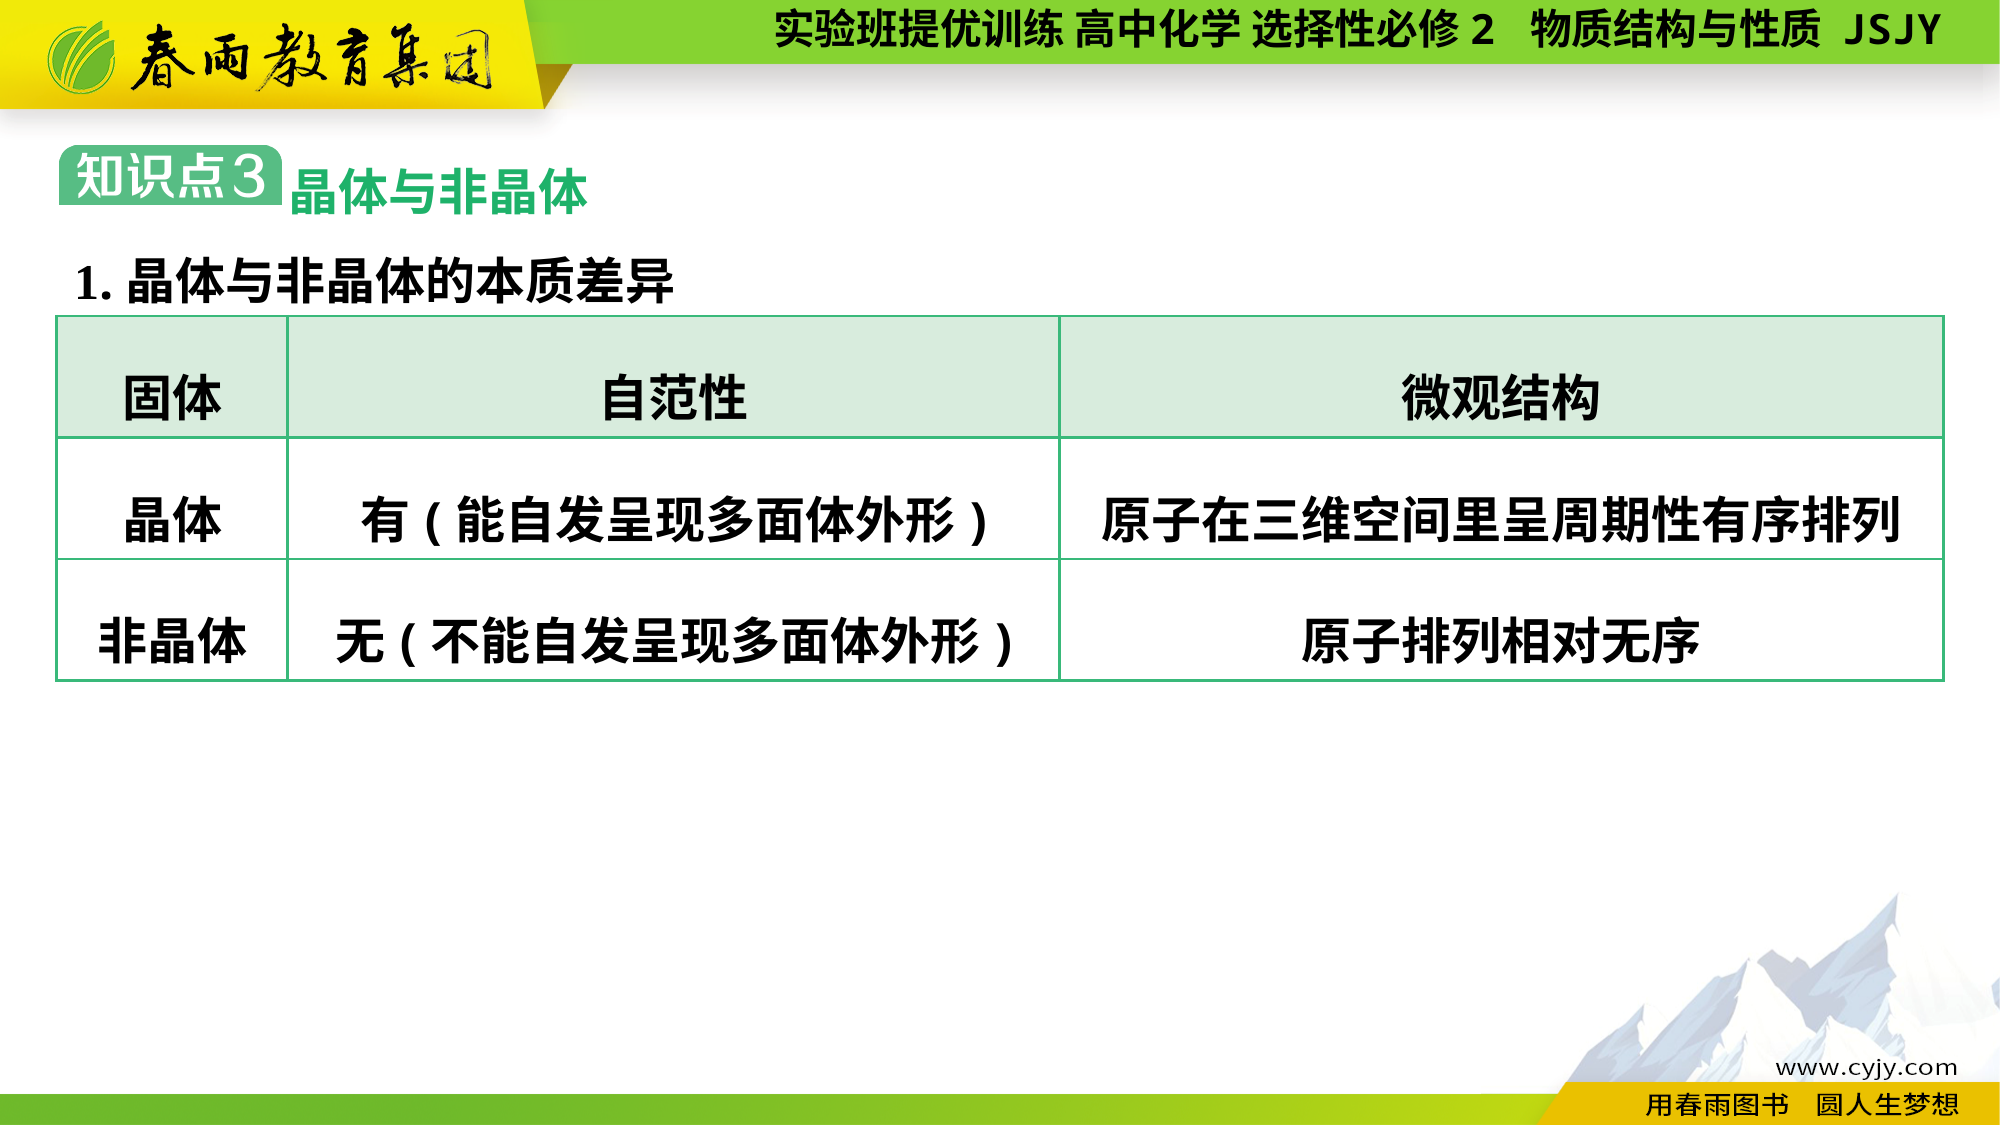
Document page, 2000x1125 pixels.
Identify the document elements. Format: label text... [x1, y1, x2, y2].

table_cell 原子在三维空间里呈周期性有序排列 [1061, 439, 1942, 558]
table_header 固体 [58, 317, 286, 436]
table_cell 晶体 [58, 439, 286, 558]
table_header 自范性 [289, 317, 1058, 436]
table_header 微观结构 [1061, 317, 1942, 436]
table_cell 有(能自发呈现多面体外形) [289, 439, 1058, 558]
picture [0, 0, 2000, 1125]
table_cell 非晶体 [58, 560, 286, 679]
table_cell 原子排列相对无序 [1061, 560, 1942, 679]
list 晶体与非晶体 1.晶体与非晶体的本质差异 [59, 122, 1944, 315]
table_cell 无(不能自发呈现多面体外形) [289, 560, 1058, 679]
